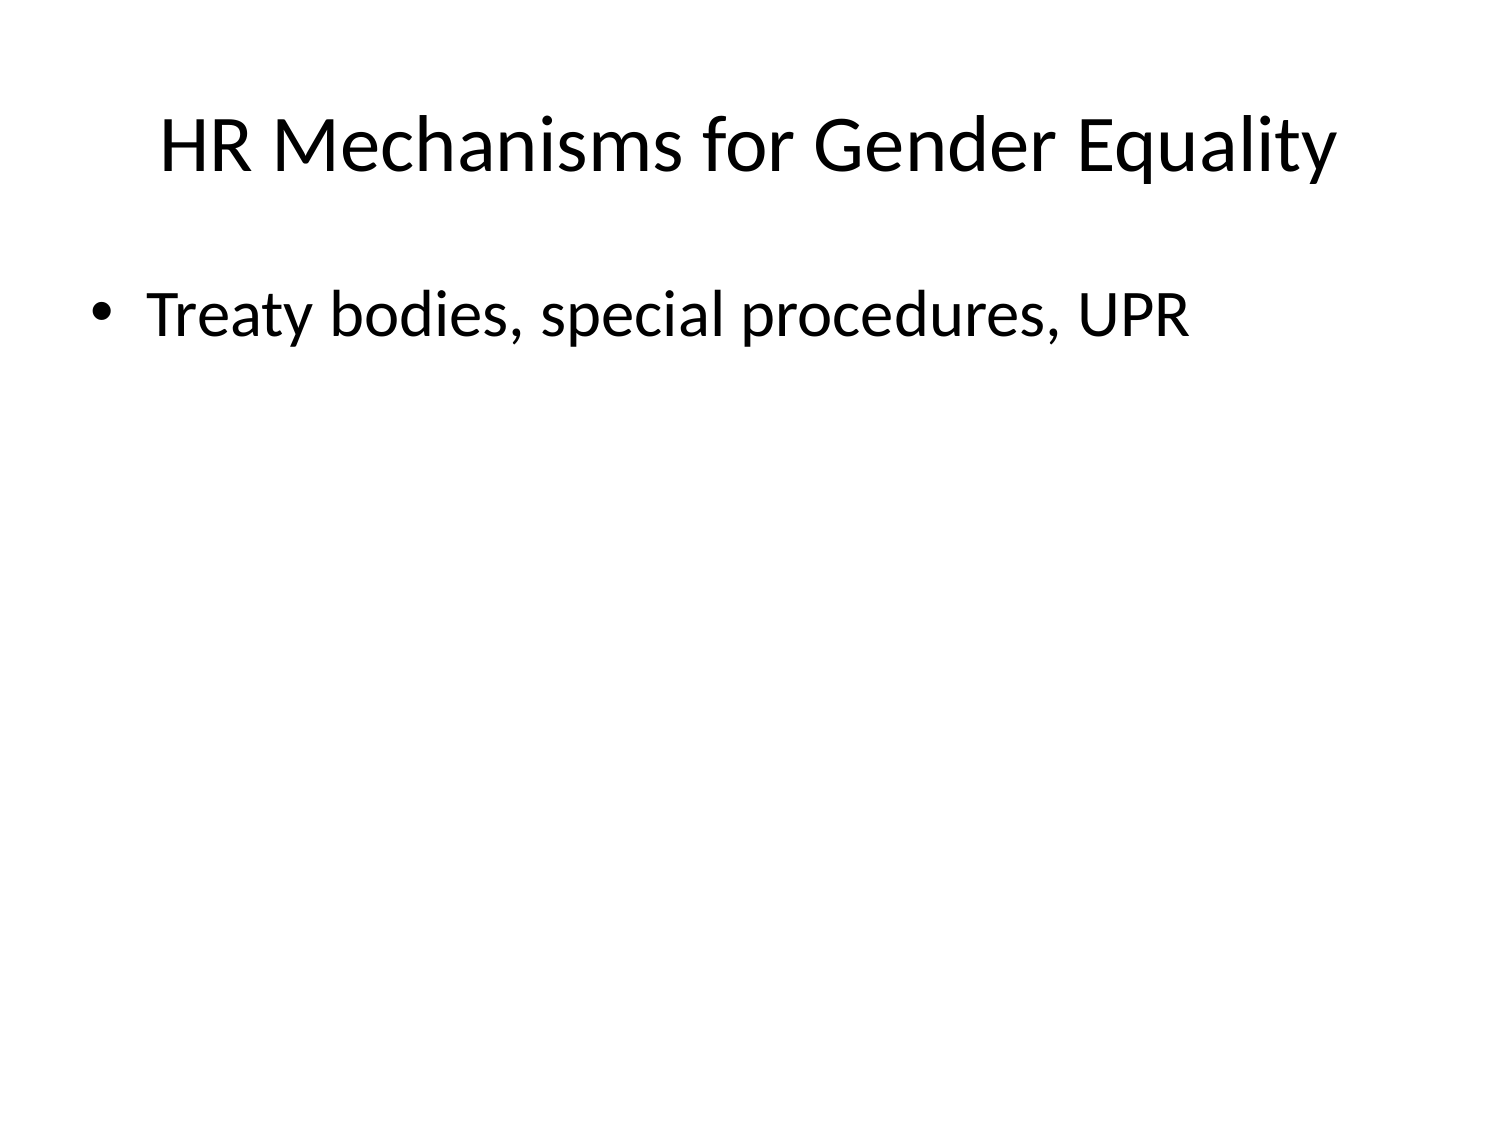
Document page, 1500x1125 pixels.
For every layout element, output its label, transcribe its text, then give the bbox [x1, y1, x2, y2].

title HR Mechanisms for Gender Equality [75, 45, 1425, 233]
list Treaty bodies, special procedures, UPR [75, 262, 1425, 1005]
